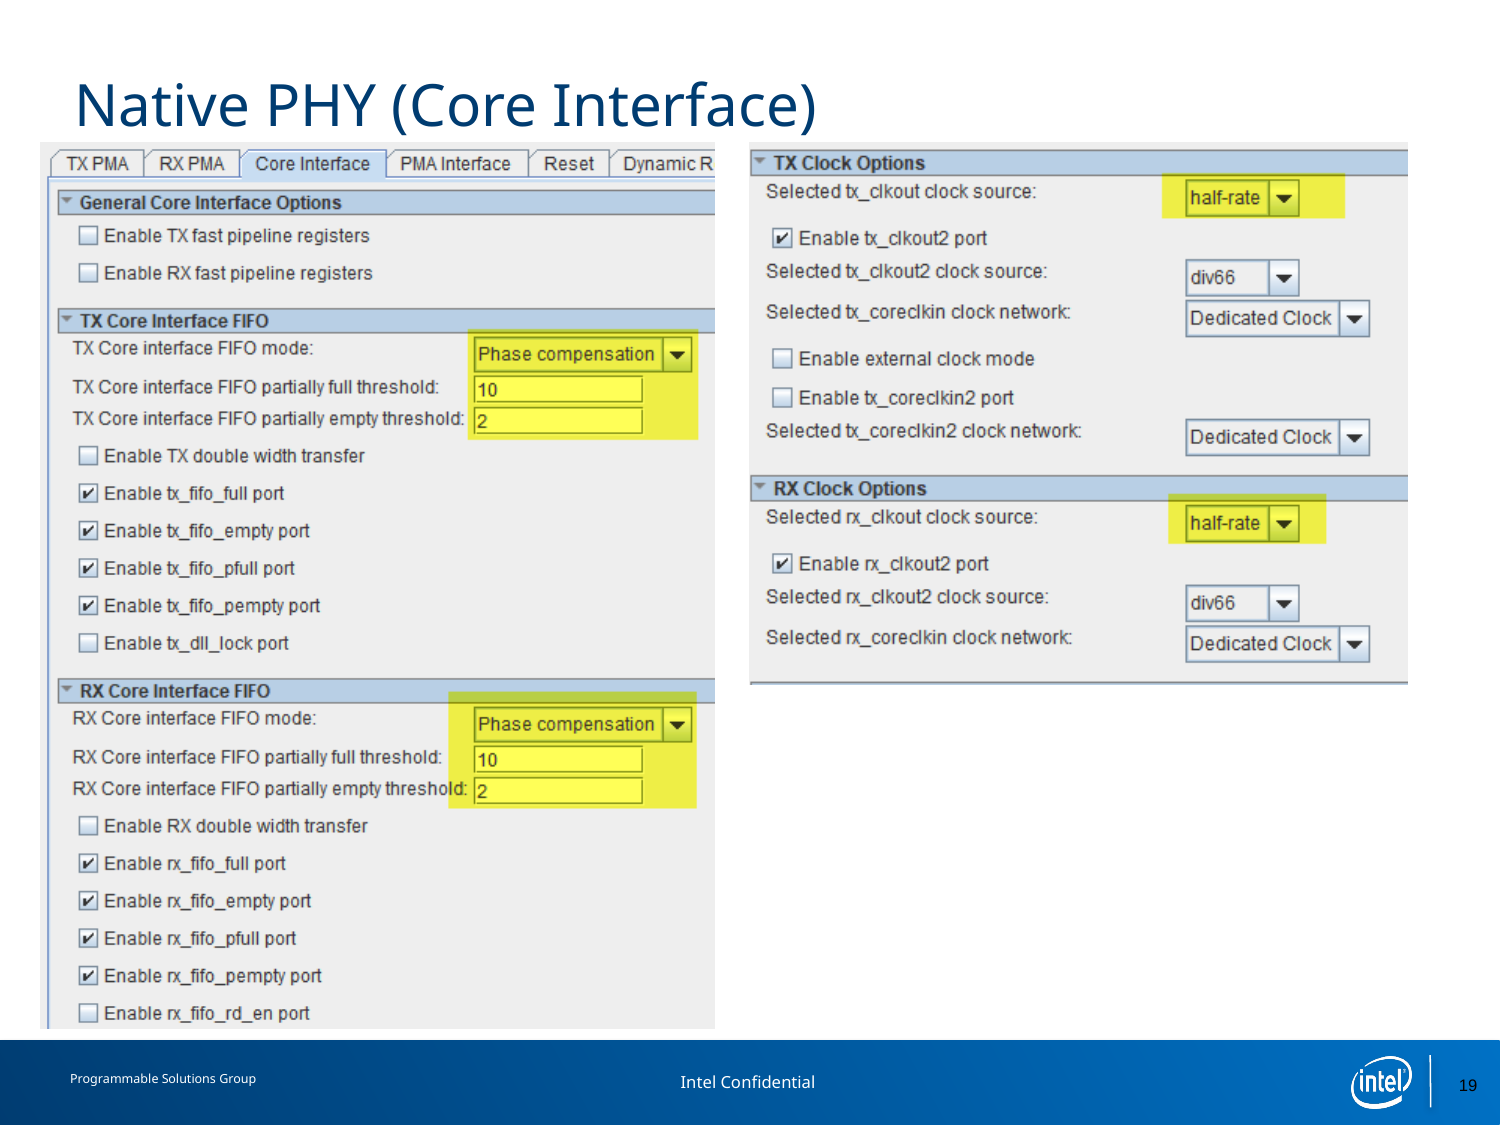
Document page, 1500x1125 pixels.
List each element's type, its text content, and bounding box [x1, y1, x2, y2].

title Native PHY (Core Interface) [74, 67, 1425, 258]
picture [749, 142, 1408, 686]
slide_number 19 [1127, 1055, 1478, 1116]
picture [40, 142, 716, 1029]
